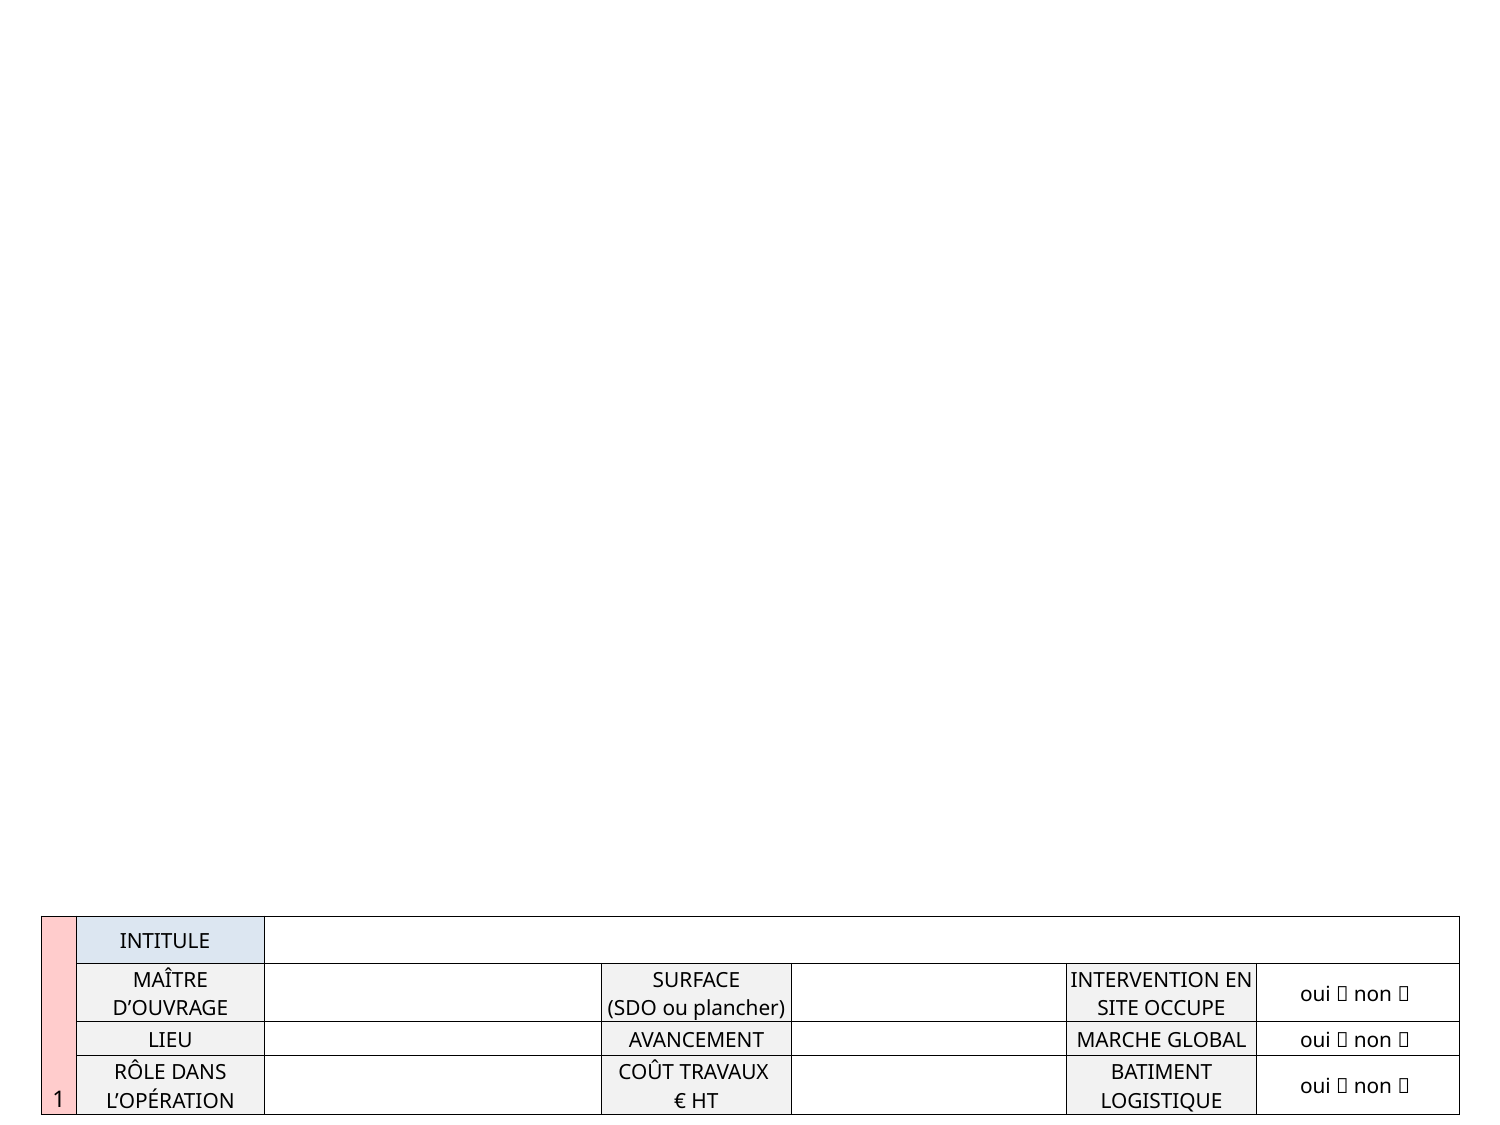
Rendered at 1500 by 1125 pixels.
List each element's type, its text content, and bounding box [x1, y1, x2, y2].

table_cell [265, 1056, 601, 1114]
table_cell oui  non  [1257, 1022, 1459, 1055]
table_cell [792, 1056, 1066, 1114]
table_cell BATIMENT LOGISTIQUE [1067, 1056, 1256, 1114]
table_cell [265, 1022, 601, 1055]
table_header [265, 917, 1459, 963]
table_cell INTERVENTION EN SITE OCCUPE [1067, 964, 1256, 1021]
table_cell AVANCEMENT [602, 1022, 791, 1055]
table_header 1 [42, 917, 76, 1114]
table_cell LIEU [77, 1022, 264, 1055]
table_cell [265, 964, 601, 1021]
table_cell [792, 1022, 1066, 1055]
table_cell [792, 964, 1066, 1021]
table_cell oui  non  [1257, 964, 1459, 1021]
table_header INTITULE [77, 917, 264, 963]
table_cell MAÎTRE D’OUVRAGE [77, 964, 264, 1021]
table_cell SURFACE (SDO ou plancher) [602, 964, 791, 1021]
table_cell MARCHE GLOBAL [1067, 1022, 1256, 1055]
table_cell oui  non  [1257, 1056, 1459, 1114]
table_cell COÛT TRAVAUX € HT [602, 1056, 791, 1114]
table_cell RÔLE DANS L’OPÉRATION [77, 1056, 264, 1114]
